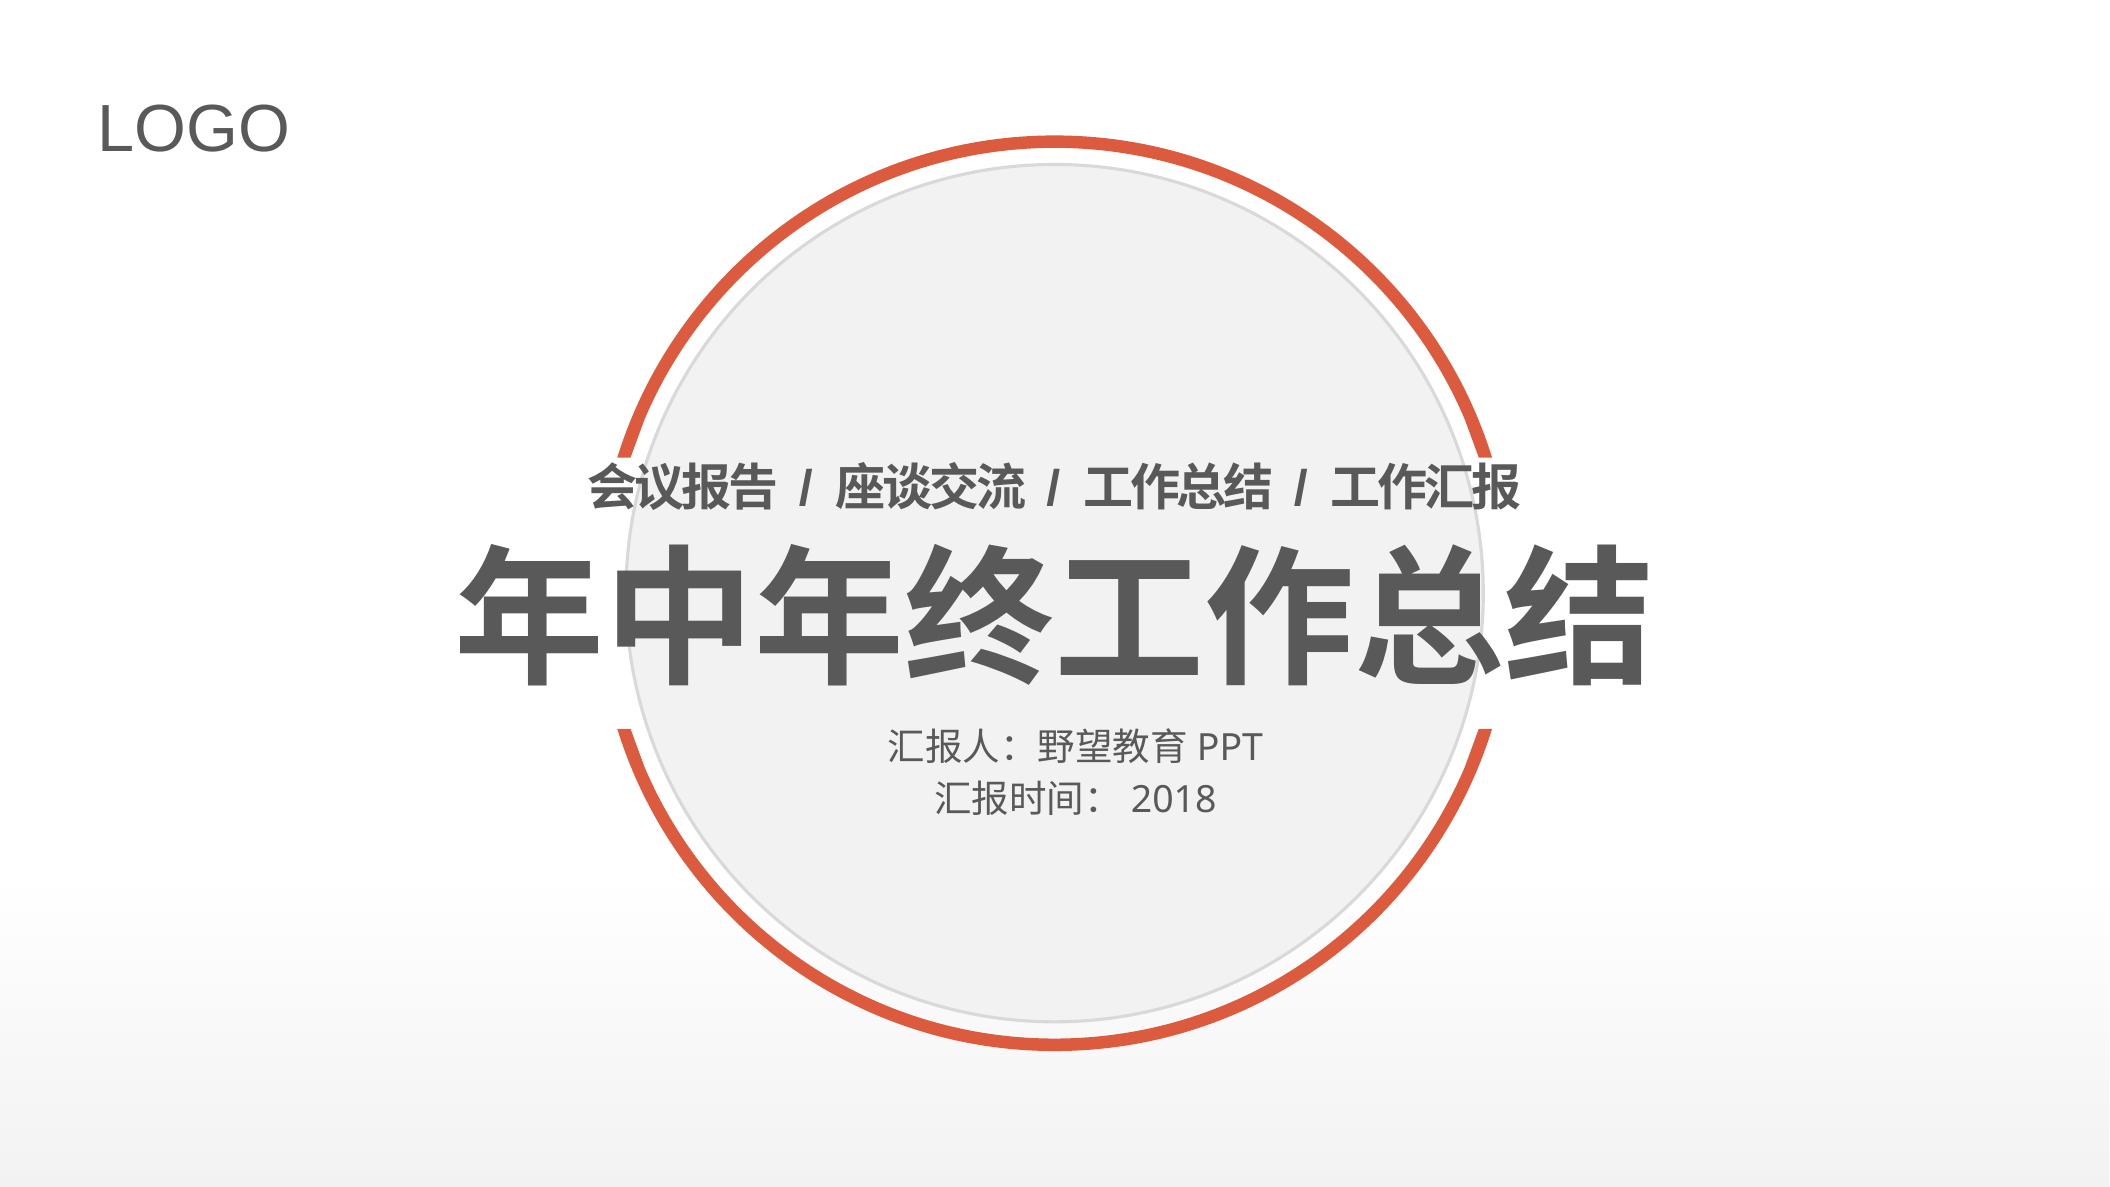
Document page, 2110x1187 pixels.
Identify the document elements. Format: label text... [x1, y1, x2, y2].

text_box 年中年终工作总结 [425, 522, 1684, 703]
text_box 会议报告 / 座谈交流 / 工作总结 / 工作汇报 [578, 455, 1532, 516]
text_box 汇报人：野望教育PPT 汇报时间：2018 [765, 722, 1386, 821]
text_box [639, 703, 1471, 1023]
text_box [647, 163, 1462, 455]
text_box LOGO [97, 84, 446, 165]
text_box [630, 516, 1479, 522]
text_box [616, 727, 1494, 1053]
text_box [616, 134, 1493, 455]
